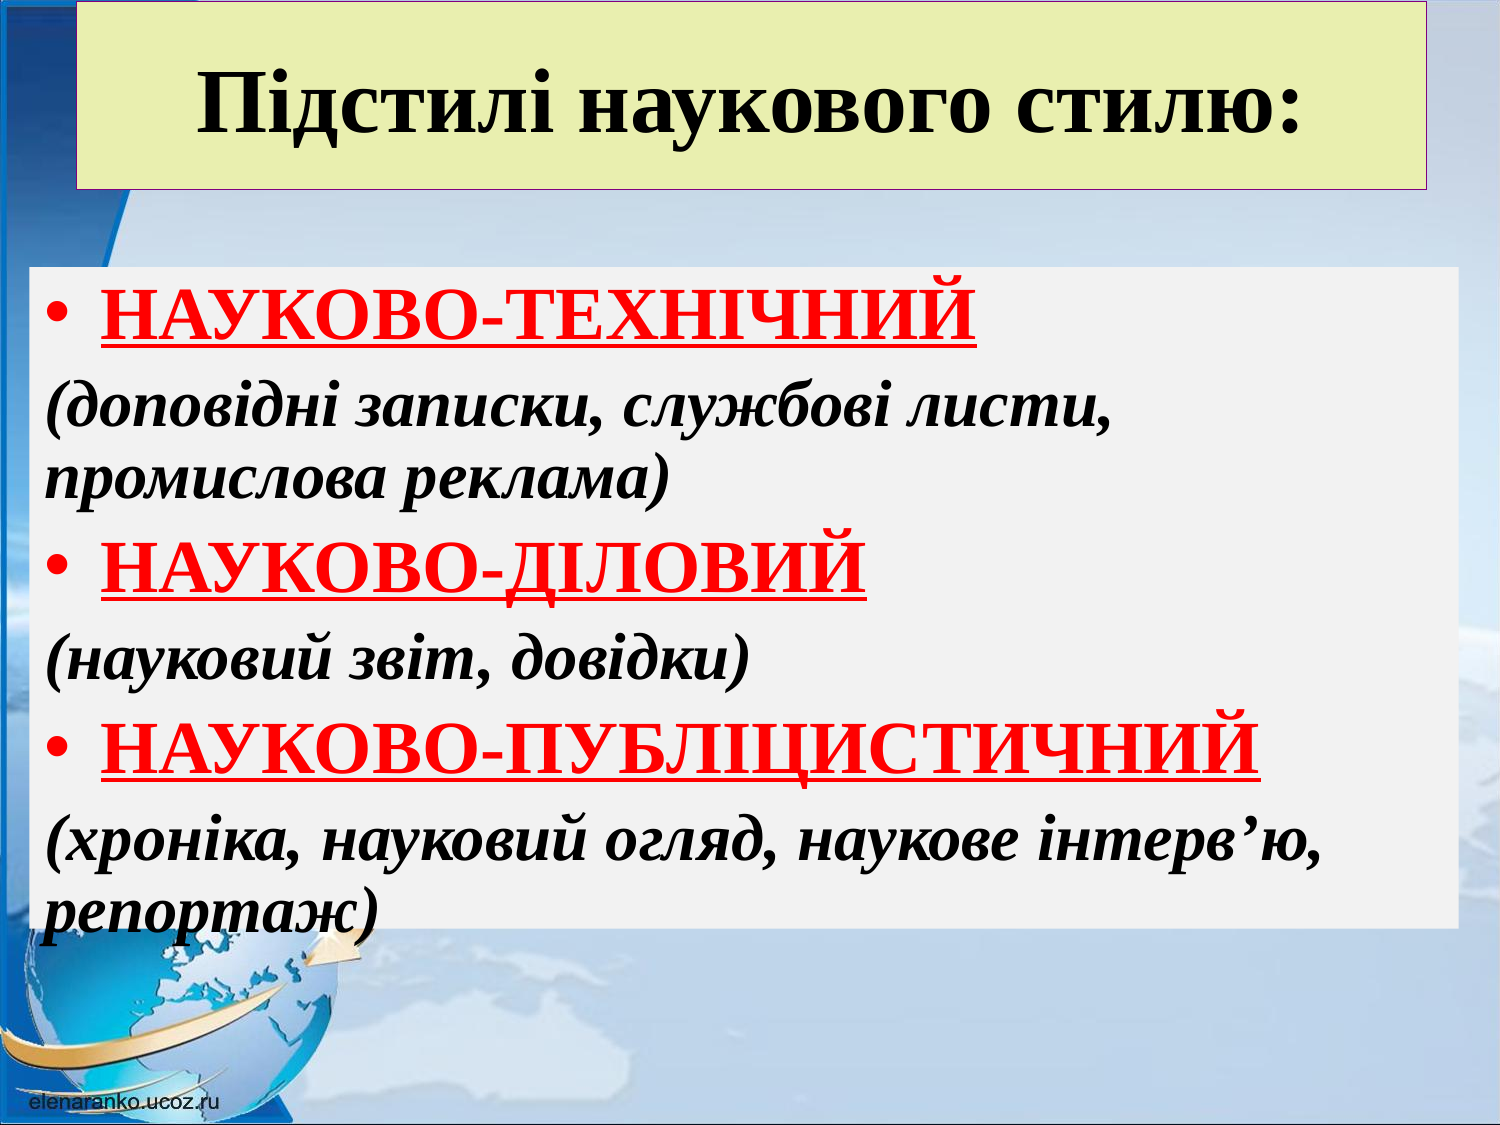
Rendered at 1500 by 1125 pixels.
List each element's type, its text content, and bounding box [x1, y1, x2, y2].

picture [0, 0, 1500, 1125]
list НАУКОВО-ТЕХНІЧНИЙ (доповідні записки, службові листи, промислова реклама) НАУКОВО-ДІЛОВИЙ (науковий звіт, довідки) НАУКОВО-ПУБЛІЦИСТИЧНИЙ (хроніка, науковий огляд, наукове інтерв’ю, репортаж) [29, 267, 1459, 929]
title Підстилі наукового стилю: [76, 1, 1427, 190]
